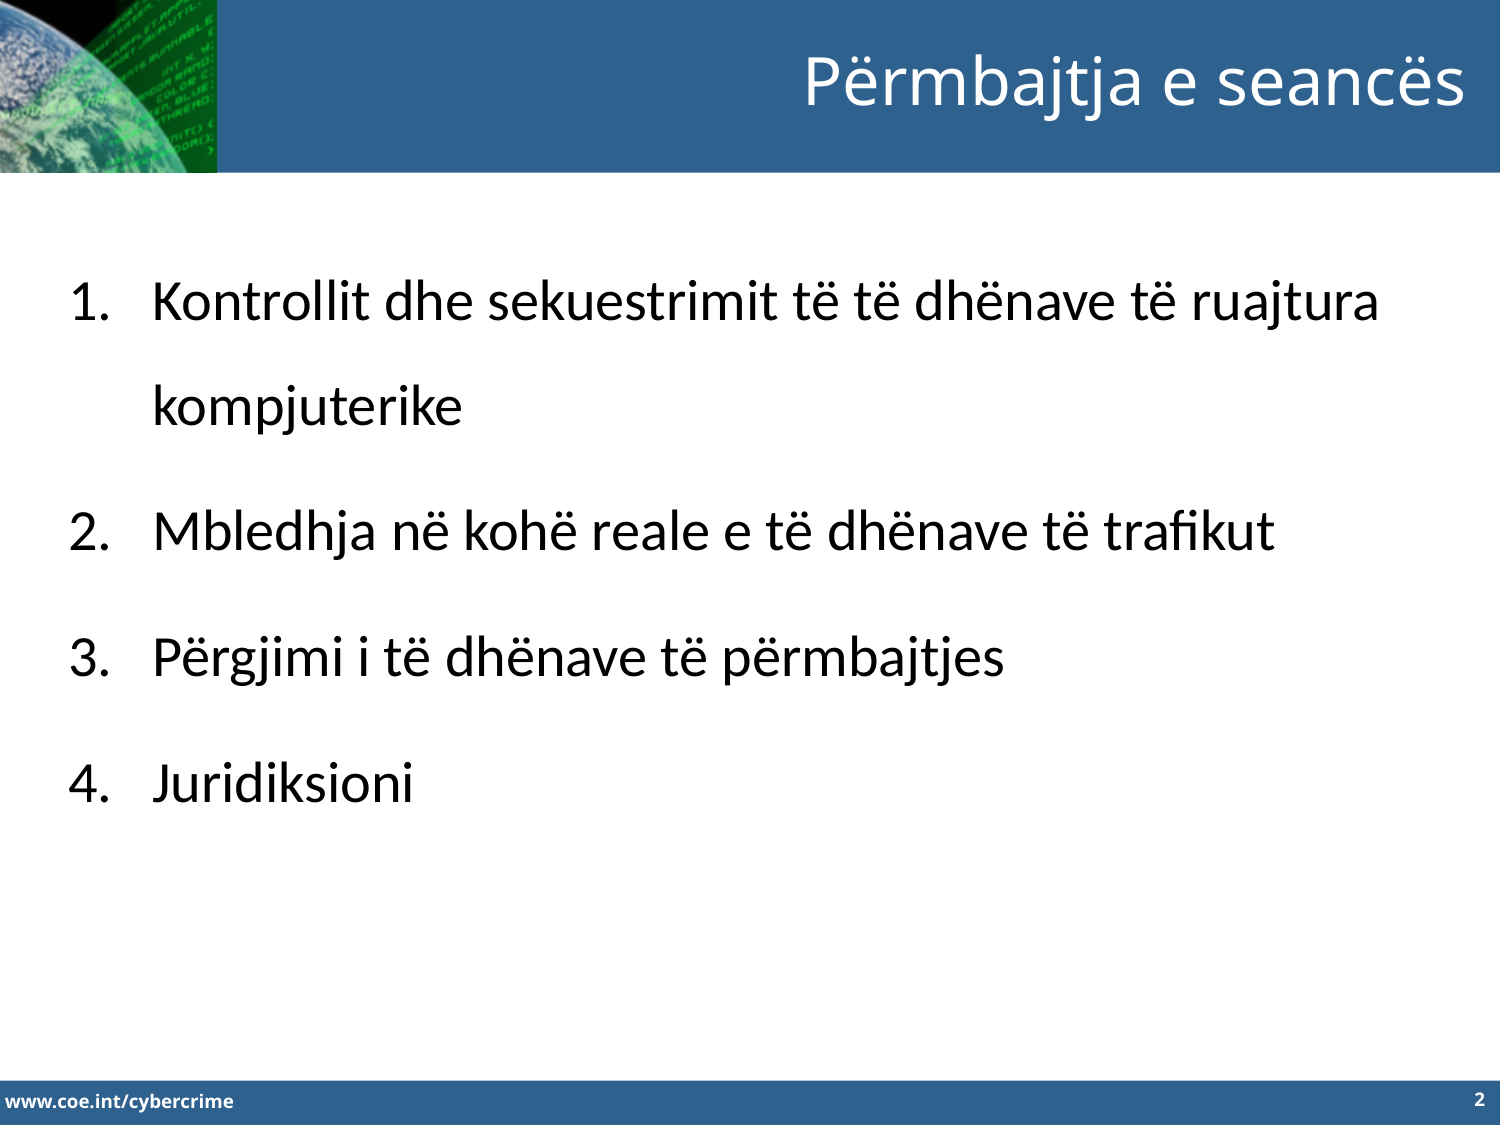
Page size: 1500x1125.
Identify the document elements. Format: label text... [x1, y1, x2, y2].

list Kontrollit dhe sekuestrimit të të dhënave të ruajtura kompjuterike Mbledhja në kohë reale e të dhënave të trafikut Përgjimi i të dhënave të përmbajtjes Juridiksioni [53, 219, 1459, 1036]
text_box Përmbajtja e seancës [230, 31, 1483, 126]
picture [0, 1, 217, 173]
